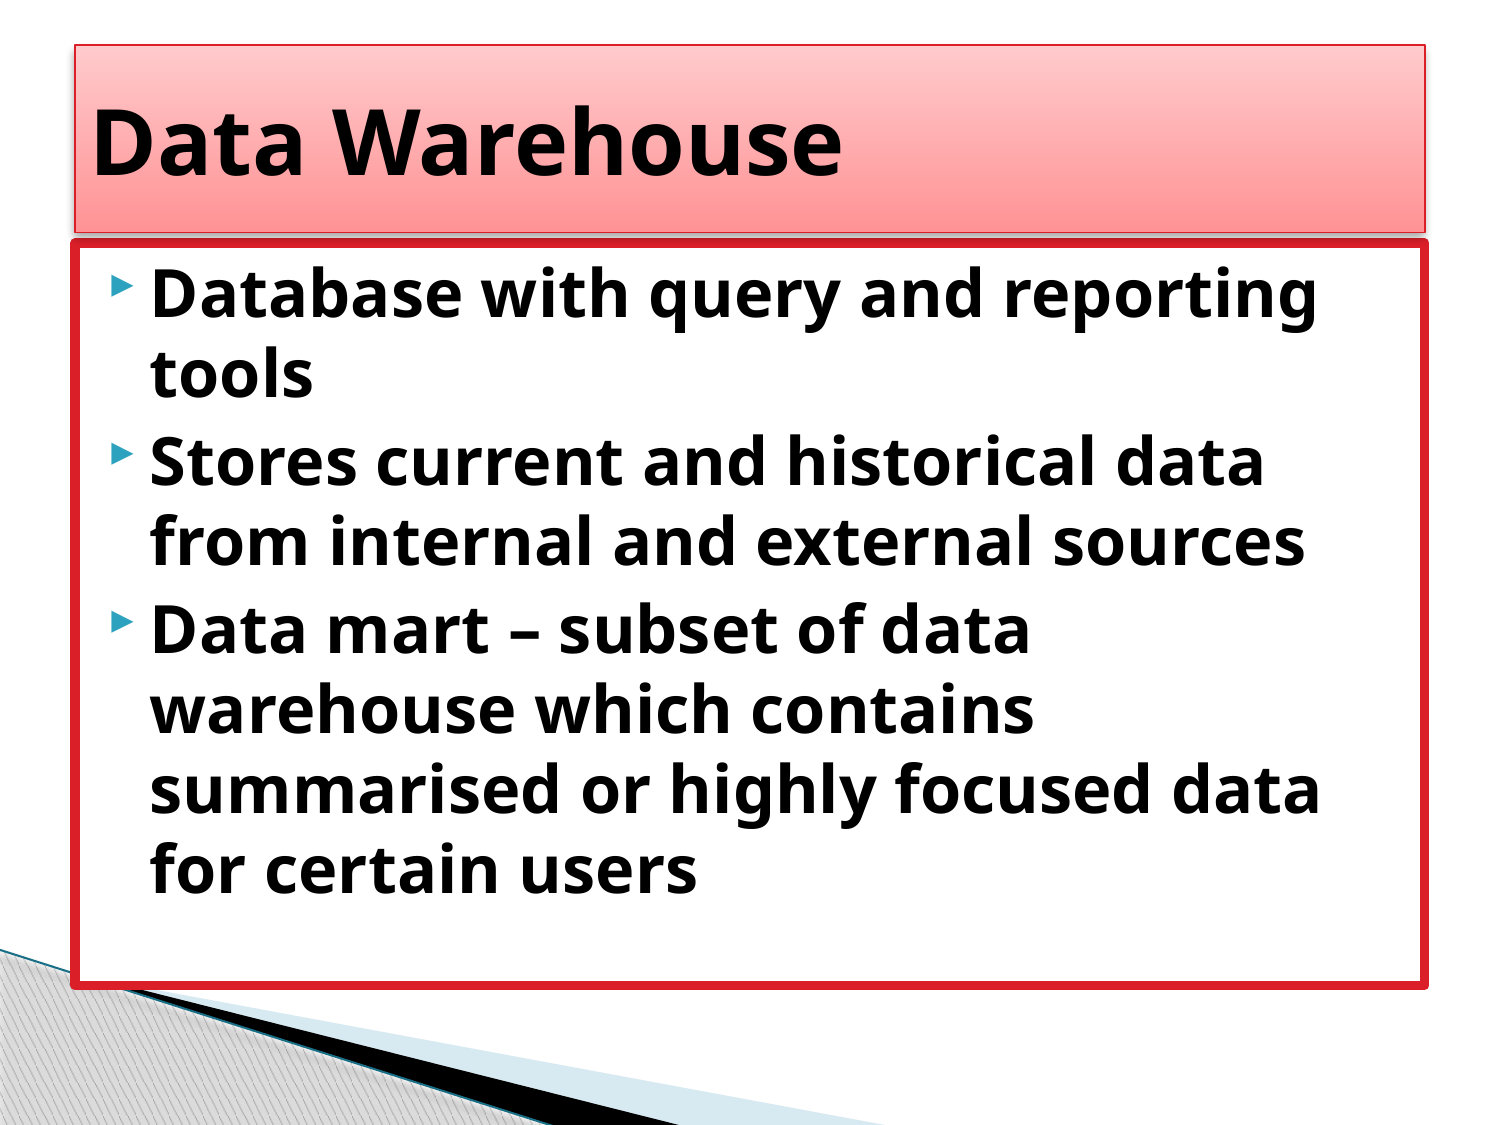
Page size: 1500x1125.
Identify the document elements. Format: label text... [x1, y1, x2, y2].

list Database with query and reporting tools Stores current and historical data from internal and external sources Data mart – subset of data warehouse which contains summarised or highly focused data for certain users [70, 240, 1429, 990]
title Data Warehouse [74, 44, 1426, 233]
